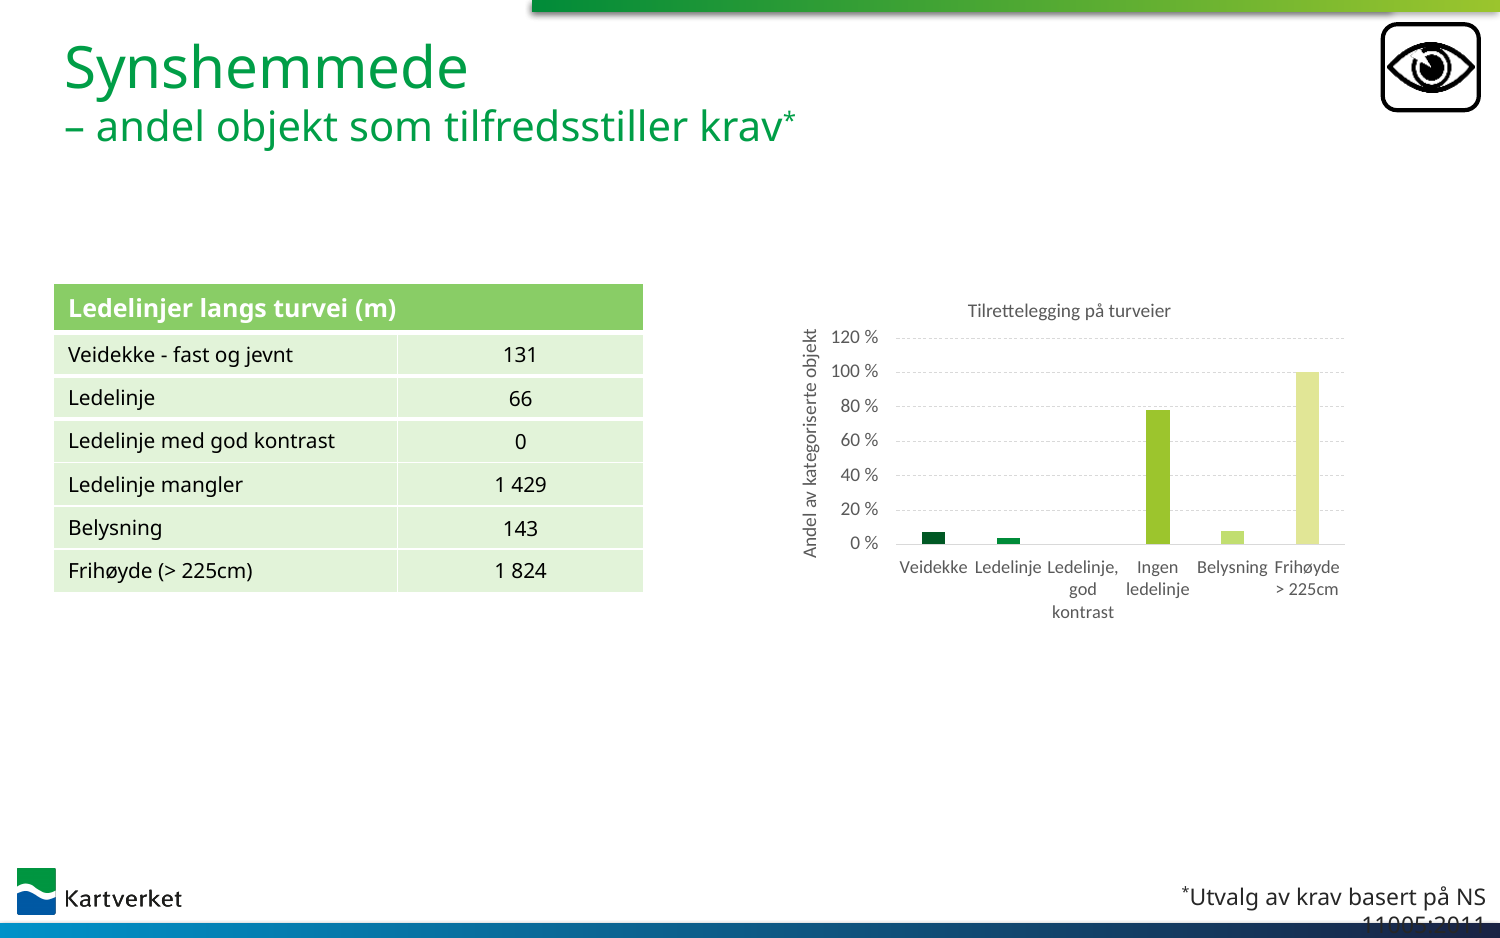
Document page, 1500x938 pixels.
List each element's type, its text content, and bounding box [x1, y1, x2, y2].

text_box *Utvalg av krav basert på NS 11005:2011 [1068, 873, 1500, 938]
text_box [1382, 24, 1480, 111]
table_cell Veidekke - fast og jevnt [54, 335, 397, 374]
table_cell 1 429 [398, 463, 643, 505]
table_cell Ledelinje [54, 378, 397, 417]
table_cell Ledelinje mangler [54, 463, 397, 505]
table_cell Belysning [54, 507, 397, 548]
table_cell 1 824 [398, 550, 643, 592]
text_box Synshemmede – andel objekt som tilfredsstiller krav* [49, 24, 1431, 158]
table_cell Frihøyde (> 225cm) [54, 550, 397, 592]
table_cell 0 [398, 421, 643, 462]
table_cell 143 [398, 507, 643, 548]
table_header Ledelinjer langs turvei (m) [54, 284, 643, 330]
picture [791, 291, 1348, 630]
table_cell 66 [398, 378, 643, 417]
table_cell 131 [398, 335, 643, 374]
table_cell Ledelinje med god kontrast [54, 421, 397, 462]
